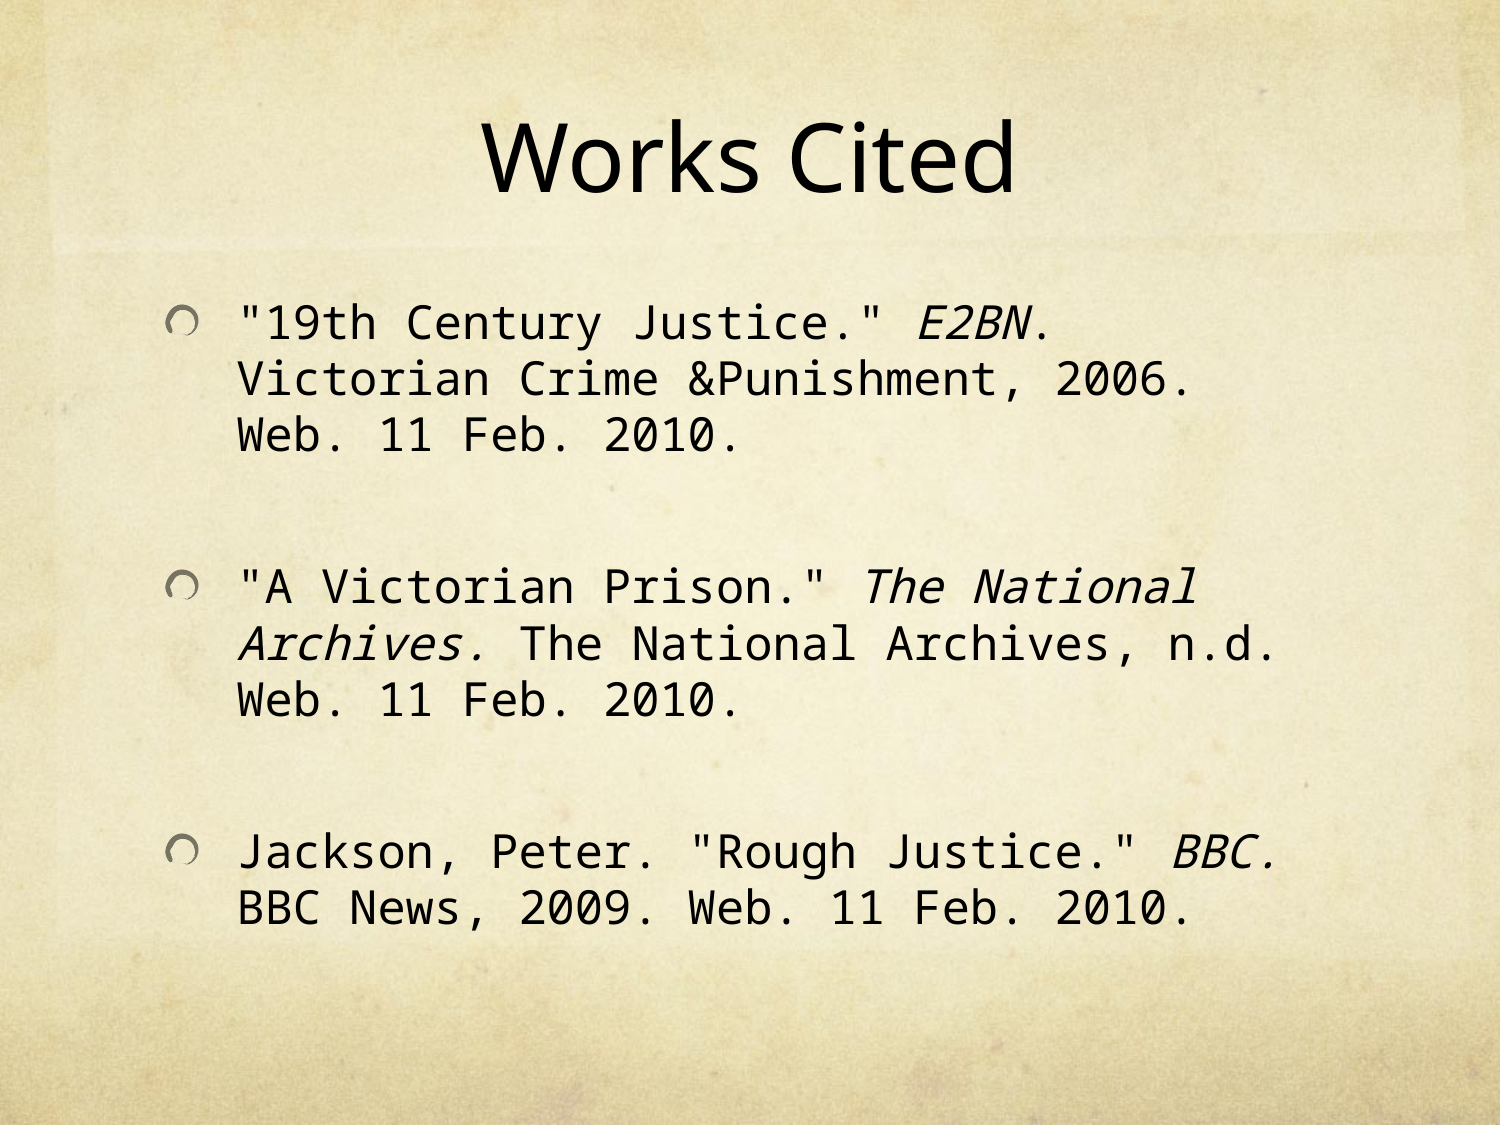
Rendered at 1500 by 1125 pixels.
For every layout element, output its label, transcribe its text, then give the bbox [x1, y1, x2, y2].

title Works Cited [150, 82, 1350, 225]
list "19th Century Justice." E2BN. Victorian Crime &Punishment, 2006. Web. 11 Feb. 2010. "A Victorian Prison." The National Archives. The National Archives, n.d. Web. 11 Feb. 2010. Jackson, Peter. "Rough Justice." BBC. BBC News, 2009. Web. 11 Feb. 2010. [150, 284, 1350, 950]
picture [0, 0, 1500, 1125]
